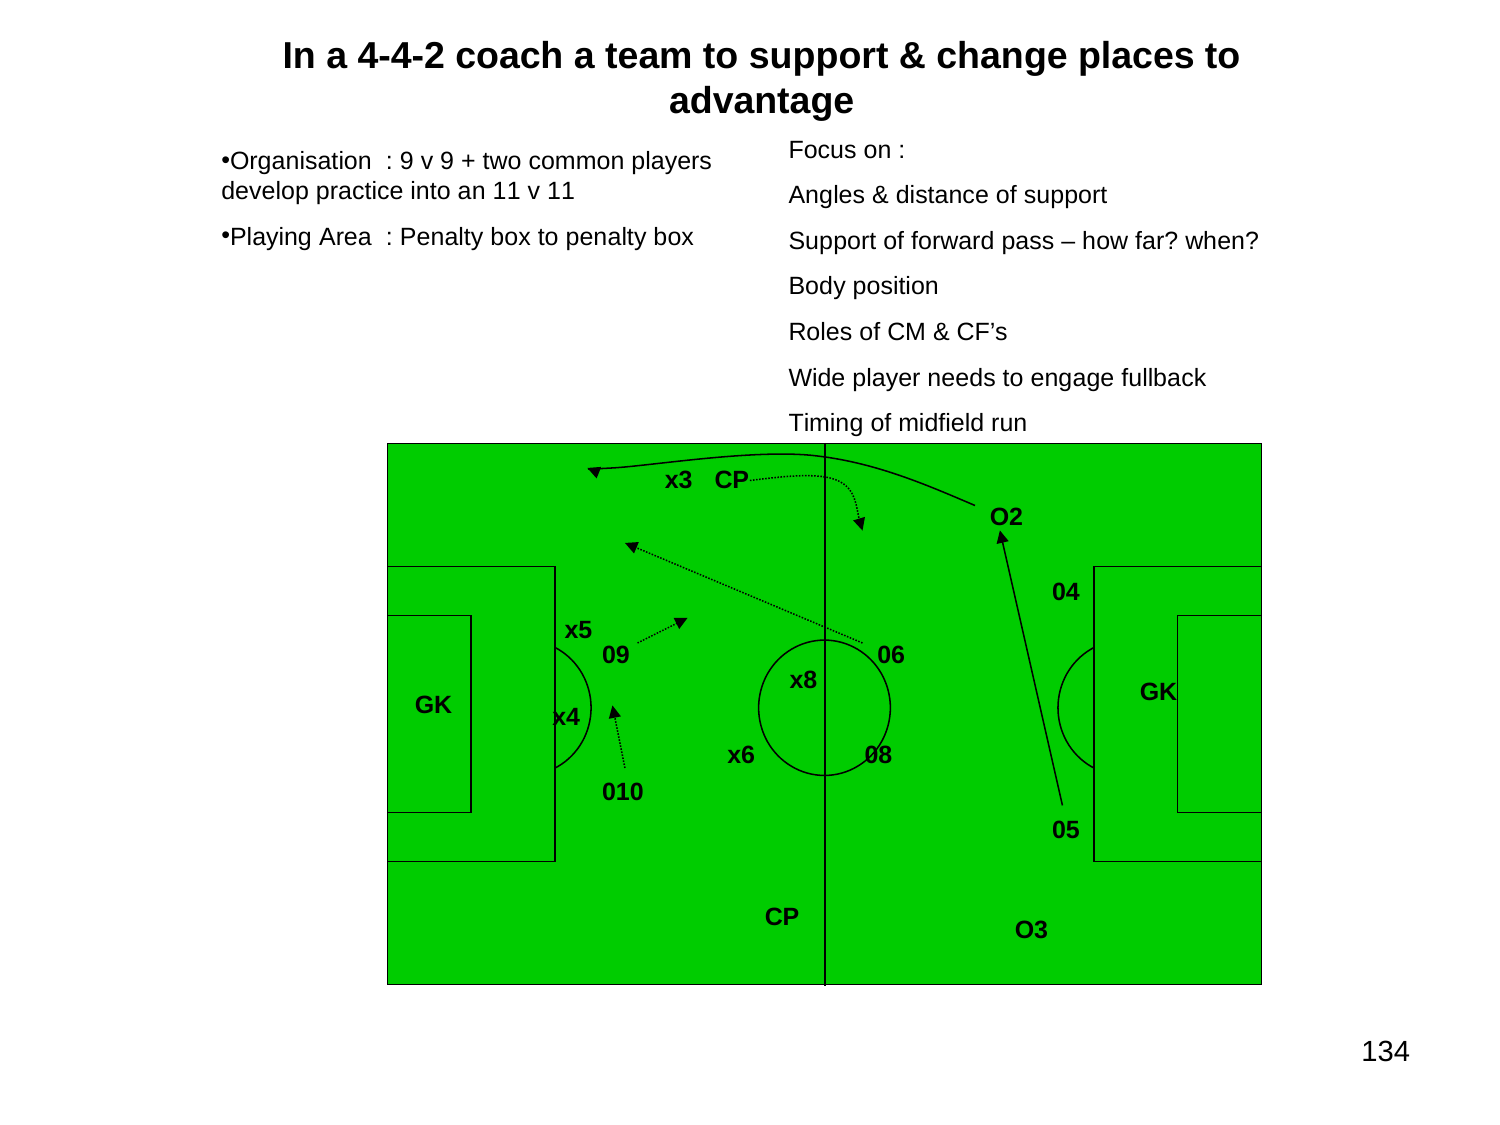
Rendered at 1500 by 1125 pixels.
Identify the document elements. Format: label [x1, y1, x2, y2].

text_box [1074, 1024, 1425, 1103]
text_box [206, 23, 1388, 987]
